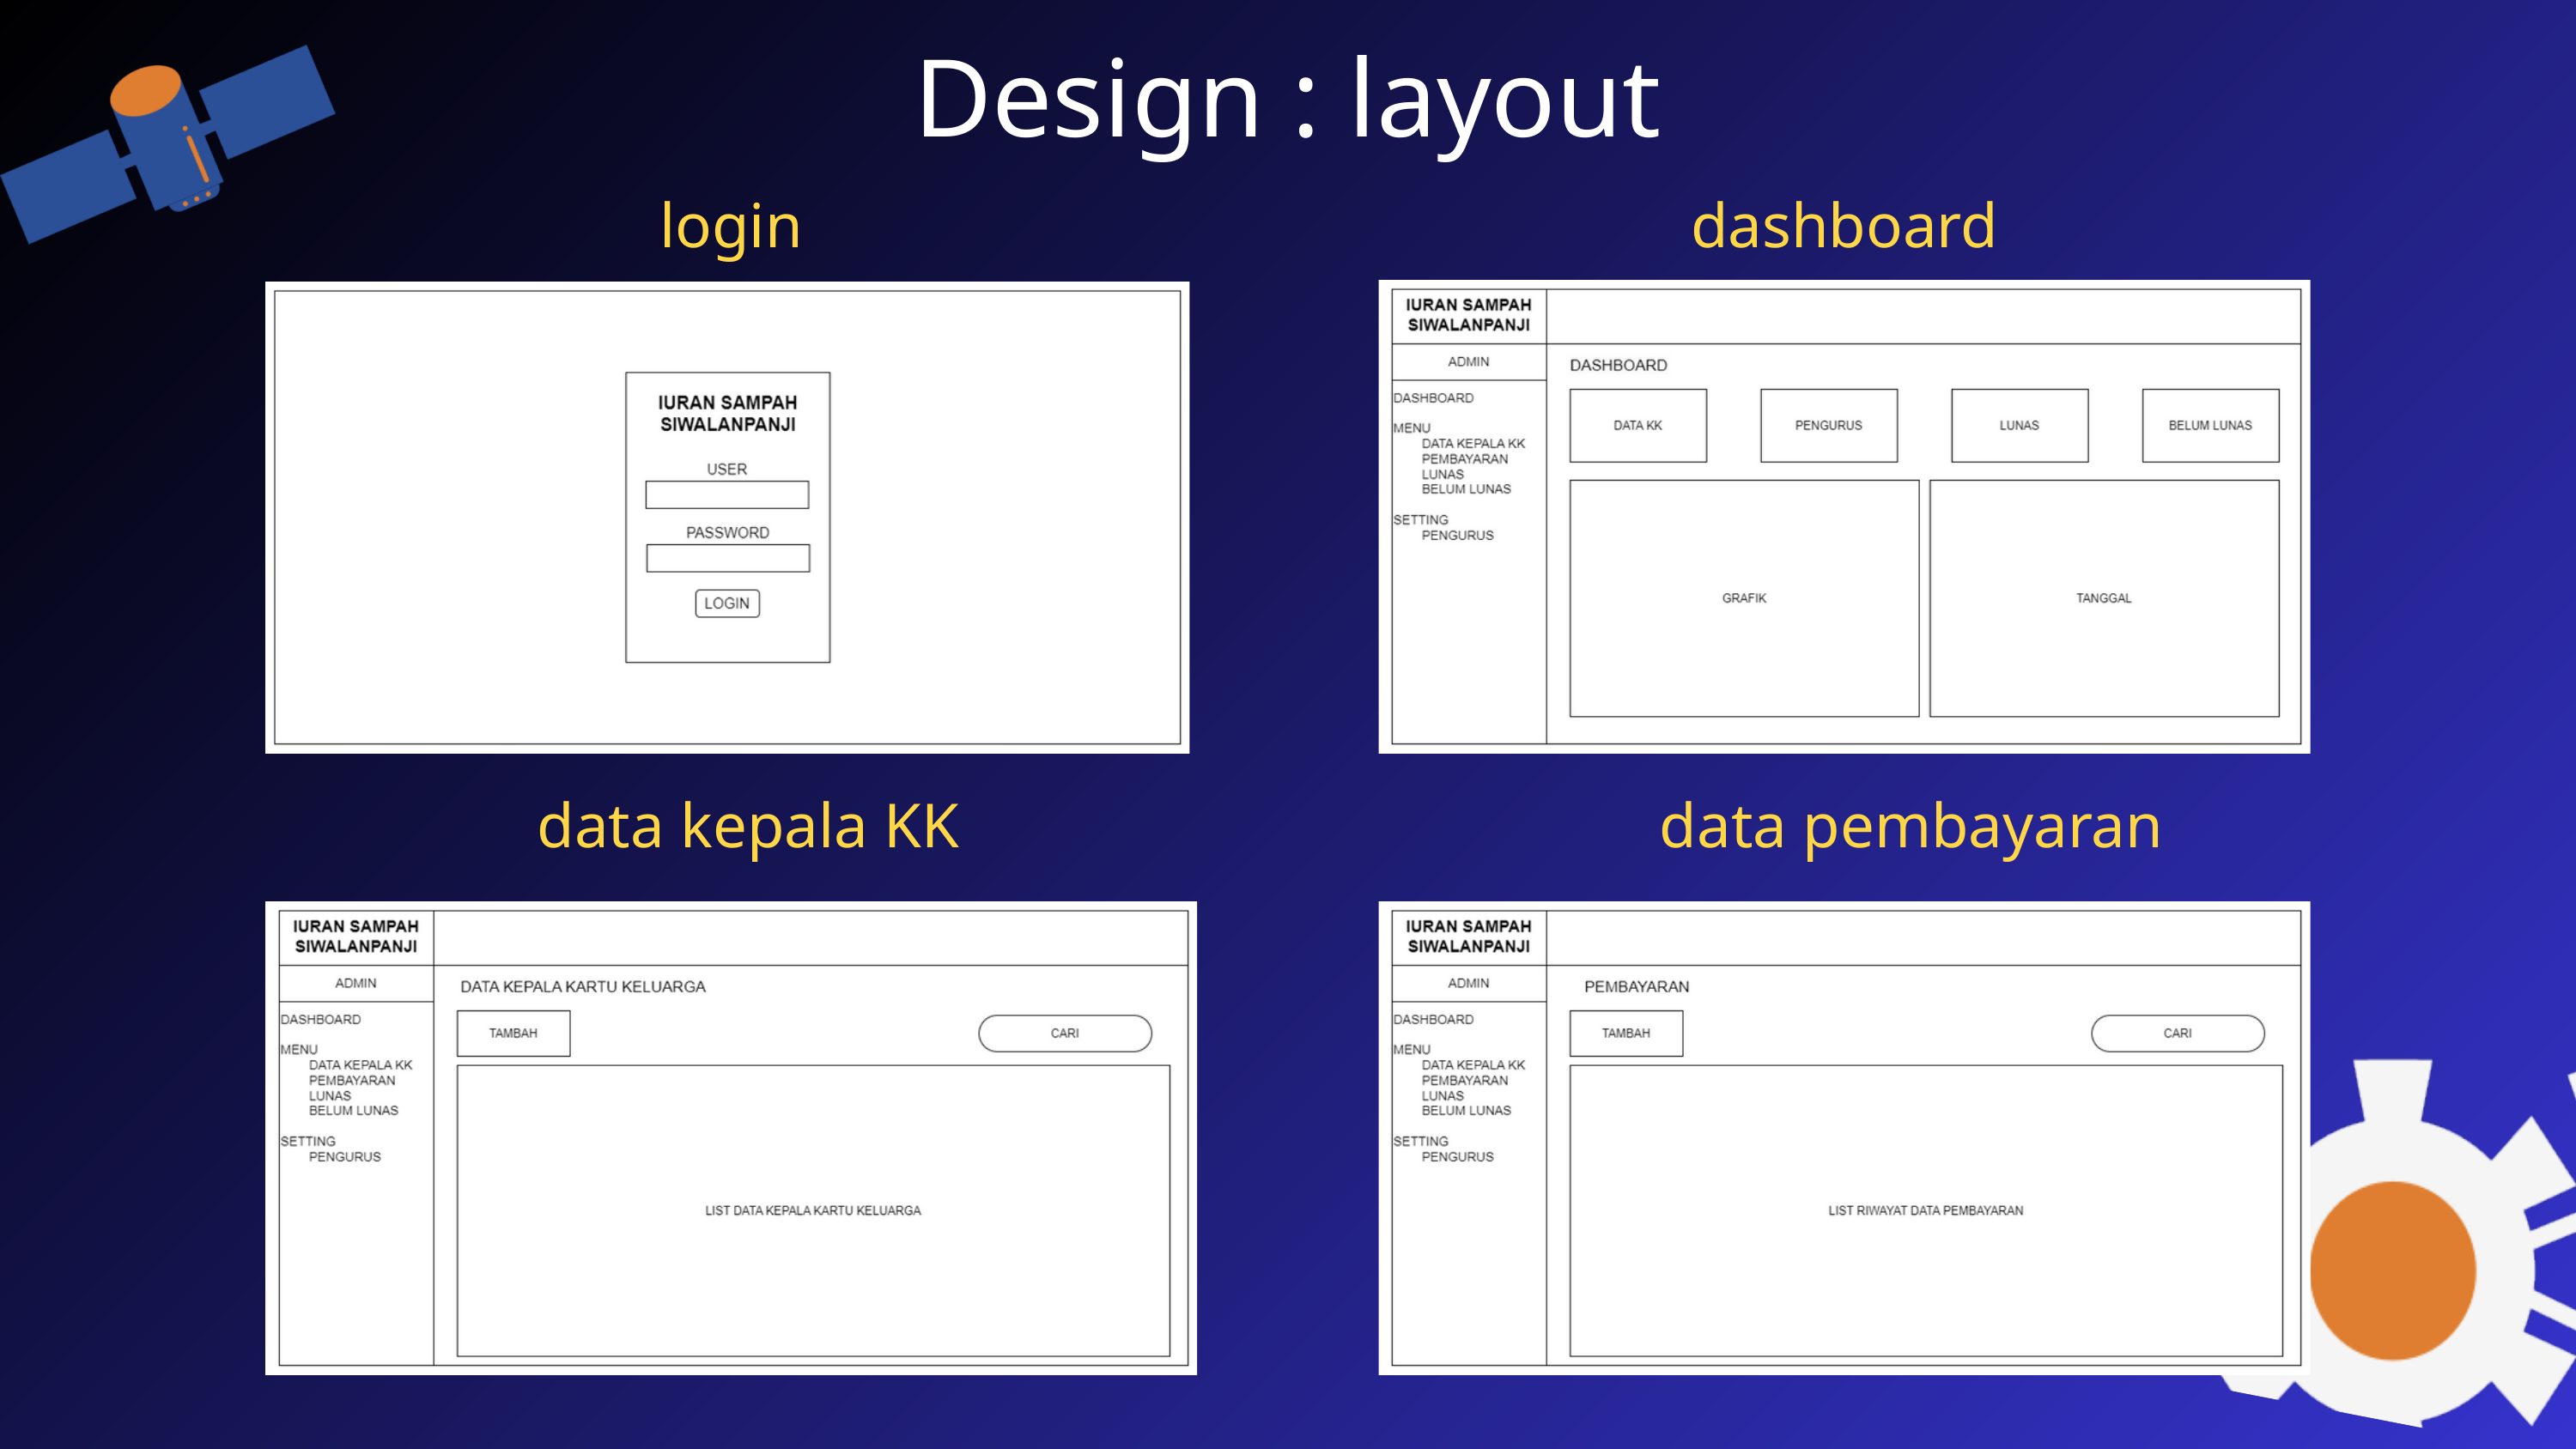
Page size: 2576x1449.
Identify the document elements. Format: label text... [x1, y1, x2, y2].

text_box data pembayaran [1613, 804, 2210, 860]
text_box [1378, 901, 2311, 1375]
text_box [2209, 990, 2576, 1449]
text_box data kepala KK [501, 804, 997, 860]
text_box [265, 282, 1190, 754]
text_box dashboard [1613, 205, 2075, 261]
text_box [0, 45, 336, 245]
text_box login [501, 205, 963, 261]
text_box [265, 901, 1198, 1375]
text_box [1378, 280, 2311, 754]
text_box Design : layout [652, 61, 1924, 159]
